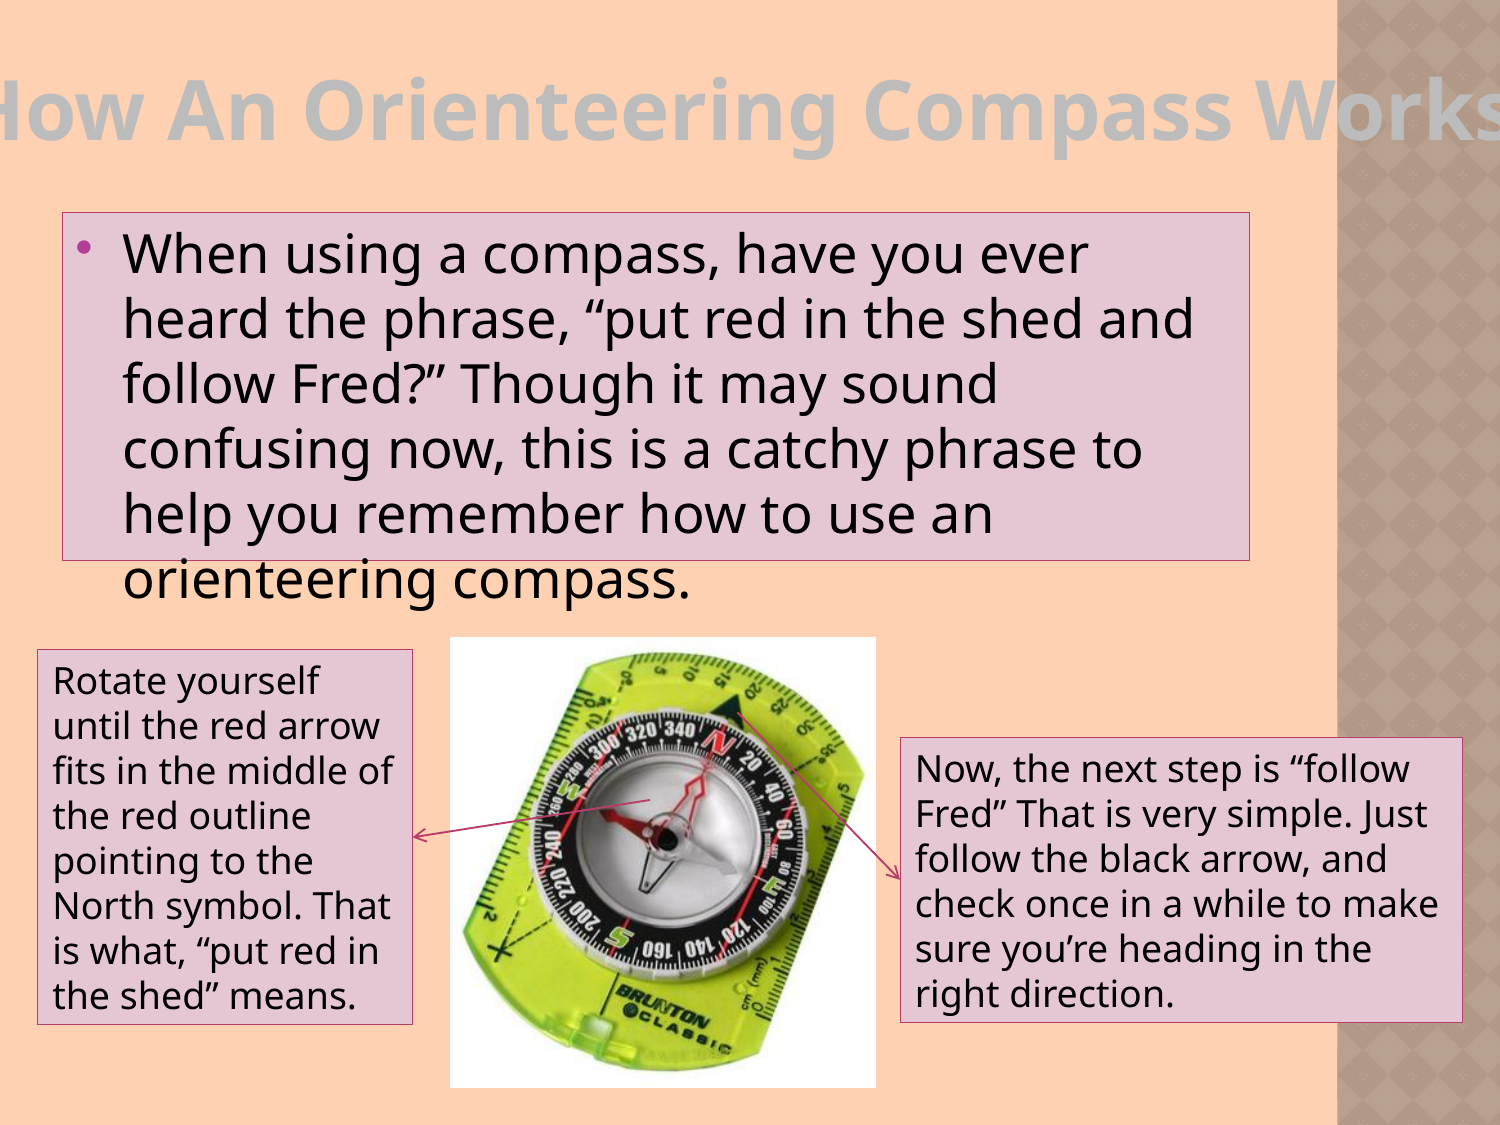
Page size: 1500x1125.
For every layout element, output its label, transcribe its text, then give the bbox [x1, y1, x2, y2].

list When using a compass, have you ever heard the phrase, “put red in the shed and follow Fred?” Though it may sound confusing now, this is a catchy phrase to help you remember how to use an orienteering compass. [62, 212, 1250, 561]
text_box How An Orienteering Compass Works [0, 50, 1500, 165]
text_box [733, 715, 904, 879]
picture [449, 636, 876, 1088]
text_box Rotate yourself until the red arrow fits in the middle of the red outline pointing to the North symbol. That is what, “put red in the shed” means. [37, 649, 413, 1025]
text_box Now, the next step is “follow Fred” That is very simple. Just follow the black arrow, and check once in a while to make sure you’re heading in the right direction. [900, 737, 1463, 1023]
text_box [411, 799, 651, 840]
